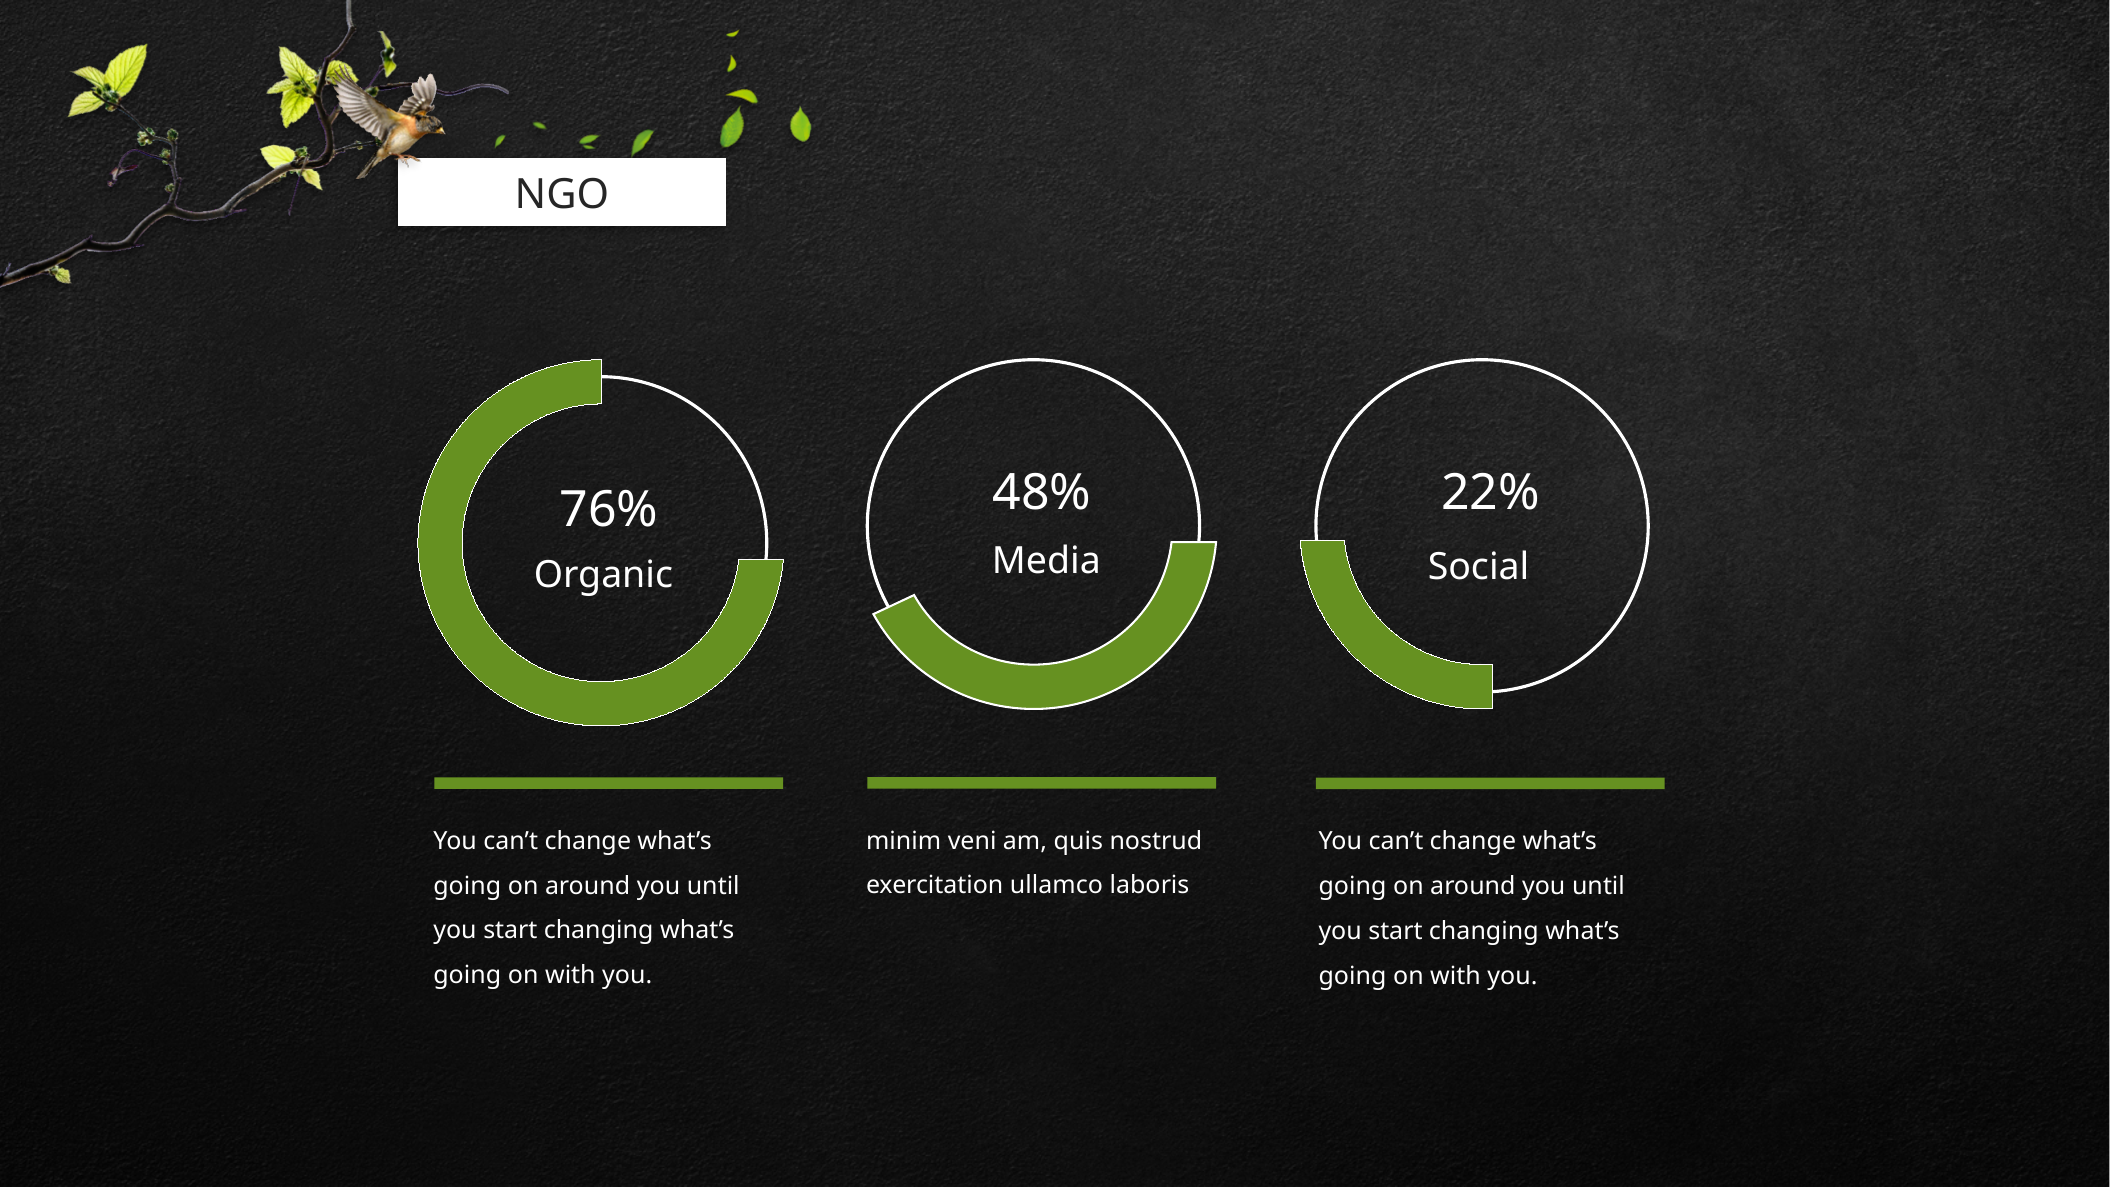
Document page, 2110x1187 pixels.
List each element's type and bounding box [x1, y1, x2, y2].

text_box [417, 359, 784, 726]
text_box [1300, 359, 1649, 709]
text_box [1303, 777, 1669, 1000]
text_box [851, 777, 1228, 948]
text_box [867, 359, 1217, 709]
text_box [0, 0, 812, 313]
picture [0, 0, 2110, 1187]
text_box [418, 777, 784, 999]
